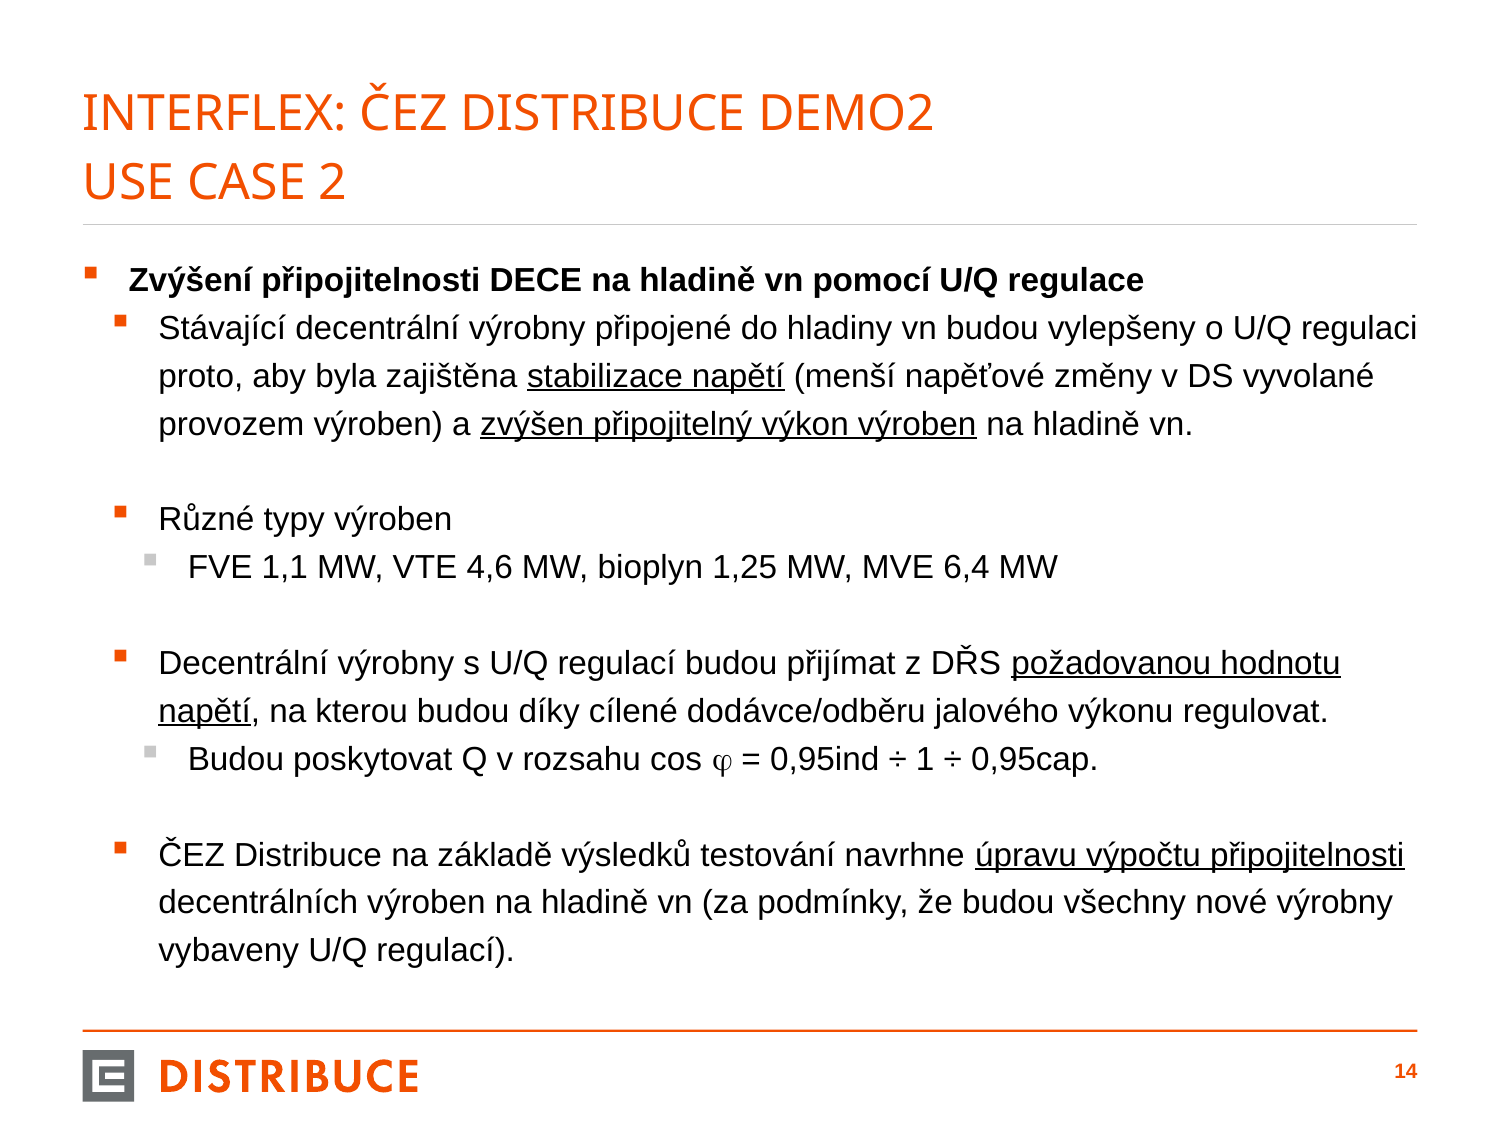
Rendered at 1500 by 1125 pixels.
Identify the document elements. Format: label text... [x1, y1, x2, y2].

title Interflex: ČEZ Distribuce DEMO2 Use Case 2 [82, 71, 1418, 211]
text_box Zvýšení připojitelnosti DECE na hladině vn pomocí U/Q regulace Stávající decentrální výrobny připojené do hladiny vn budou vylepšeny o U/Q regulaci proto, aby byla zajištěna stabilizace napětí (menší napěťové změny v DS vyvolané provozem výroben) a zvýšen připojitelný výkon výroben na hladině vn. Různé typy výroben FVE 1,1 MW, VTE 4,6 MW, bioplyn 1,25 MW, MVE 6,4 MW Decentrální výrobny s U/Q regulací budou přijímat z DŘS požadovanou hodnotu napětí, na kterou budou díky cílené dodávce/odběru jalového výkonu regulovat. Budou poskytovat Q v rozsahu cos j = 0,95ind ÷ 1 ÷ 0,95cap. ČEZ Distribuce na základě výsledků testování navrhne úpravu výpočtu připojitelnosti decentrálních výroben na hladině vn (za podmínky, že budou všechny nové výrobny vybaveny U/Q regulací). [81, 249, 1433, 1003]
slide_number 13 [1366, 1044, 1418, 1097]
